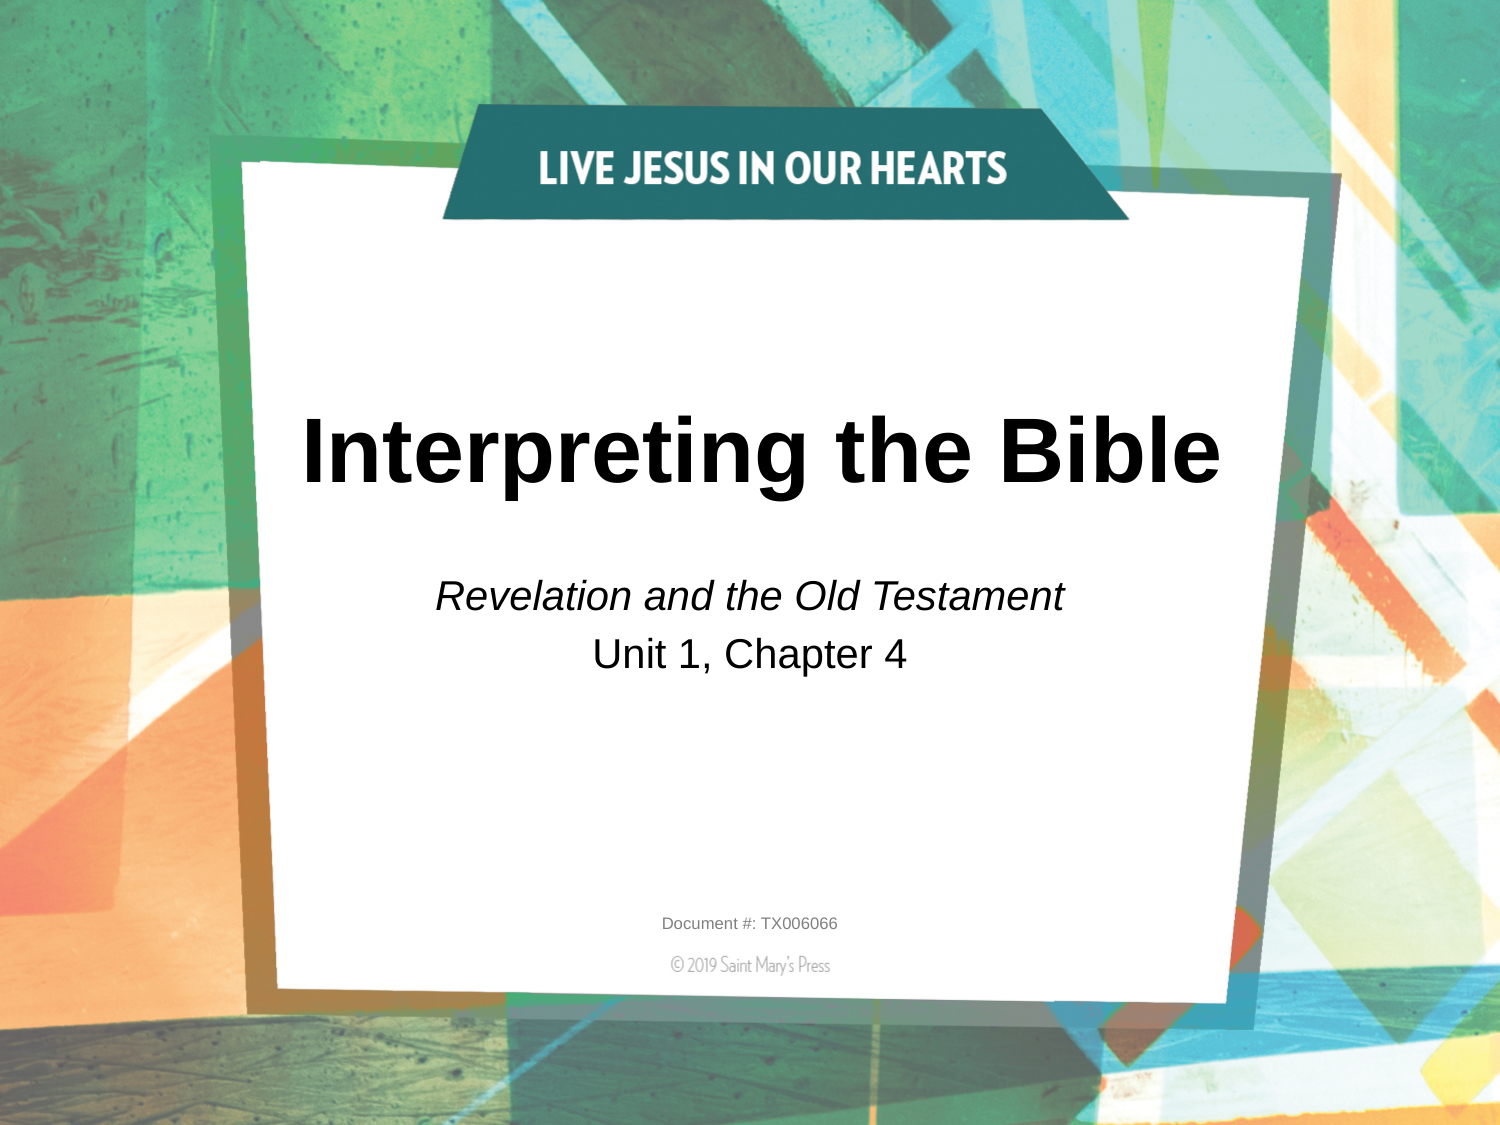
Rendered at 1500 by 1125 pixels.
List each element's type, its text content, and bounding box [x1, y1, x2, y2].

text_box Revelation and the Old Testament Unit 1, Chapter 4 [0, 561, 1500, 724]
title Interpreting the Bible [12, 324, 1500, 561]
picture [0, 933, 1500, 1125]
picture [0, 724, 1500, 912]
picture [0, 0, 1500, 561]
text_box Document #: TX006066 [0, 912, 1500, 933]
